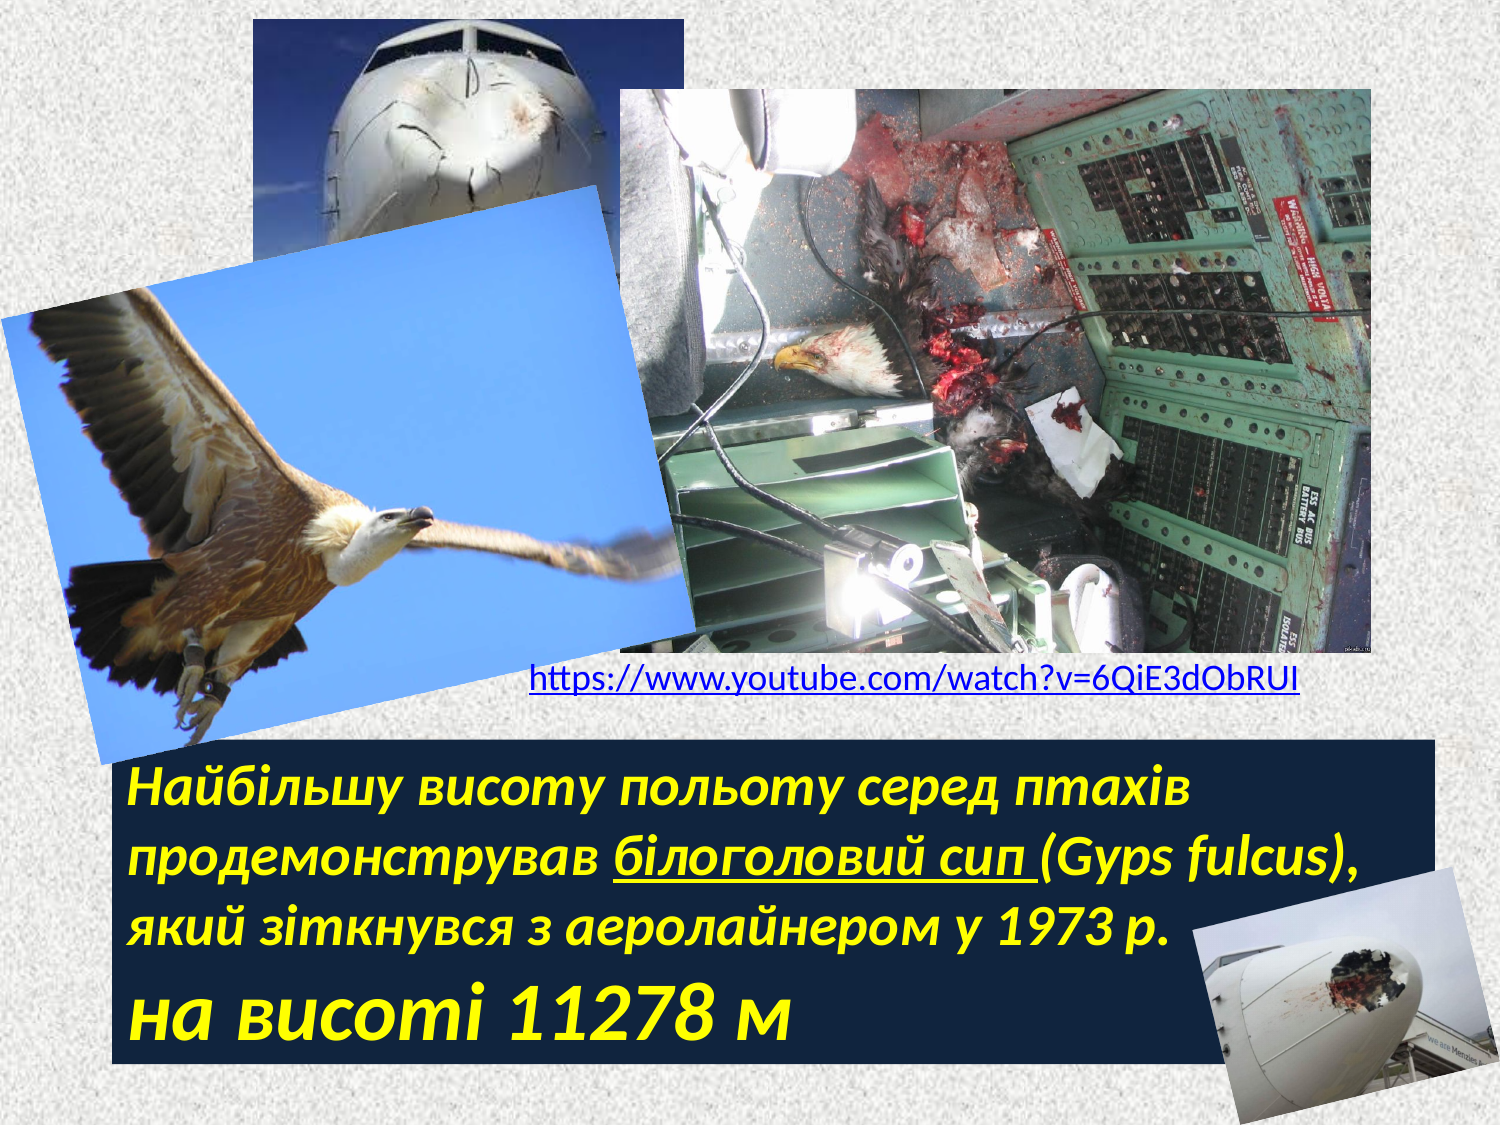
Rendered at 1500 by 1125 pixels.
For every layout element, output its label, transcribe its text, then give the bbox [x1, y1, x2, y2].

text_box https://www.youtube.com/watch?v=6QiE3dObRUI [513, 645, 1500, 750]
text_box Найбільшу висоту польоту серед птахів продемонстрував білоголовий сип (Gyps fulcus), який зіткнувся з аеролайнером у 1973 р. на висоті 11278 м [112, 739, 1435, 1065]
picture [0, 0, 1500, 1125]
